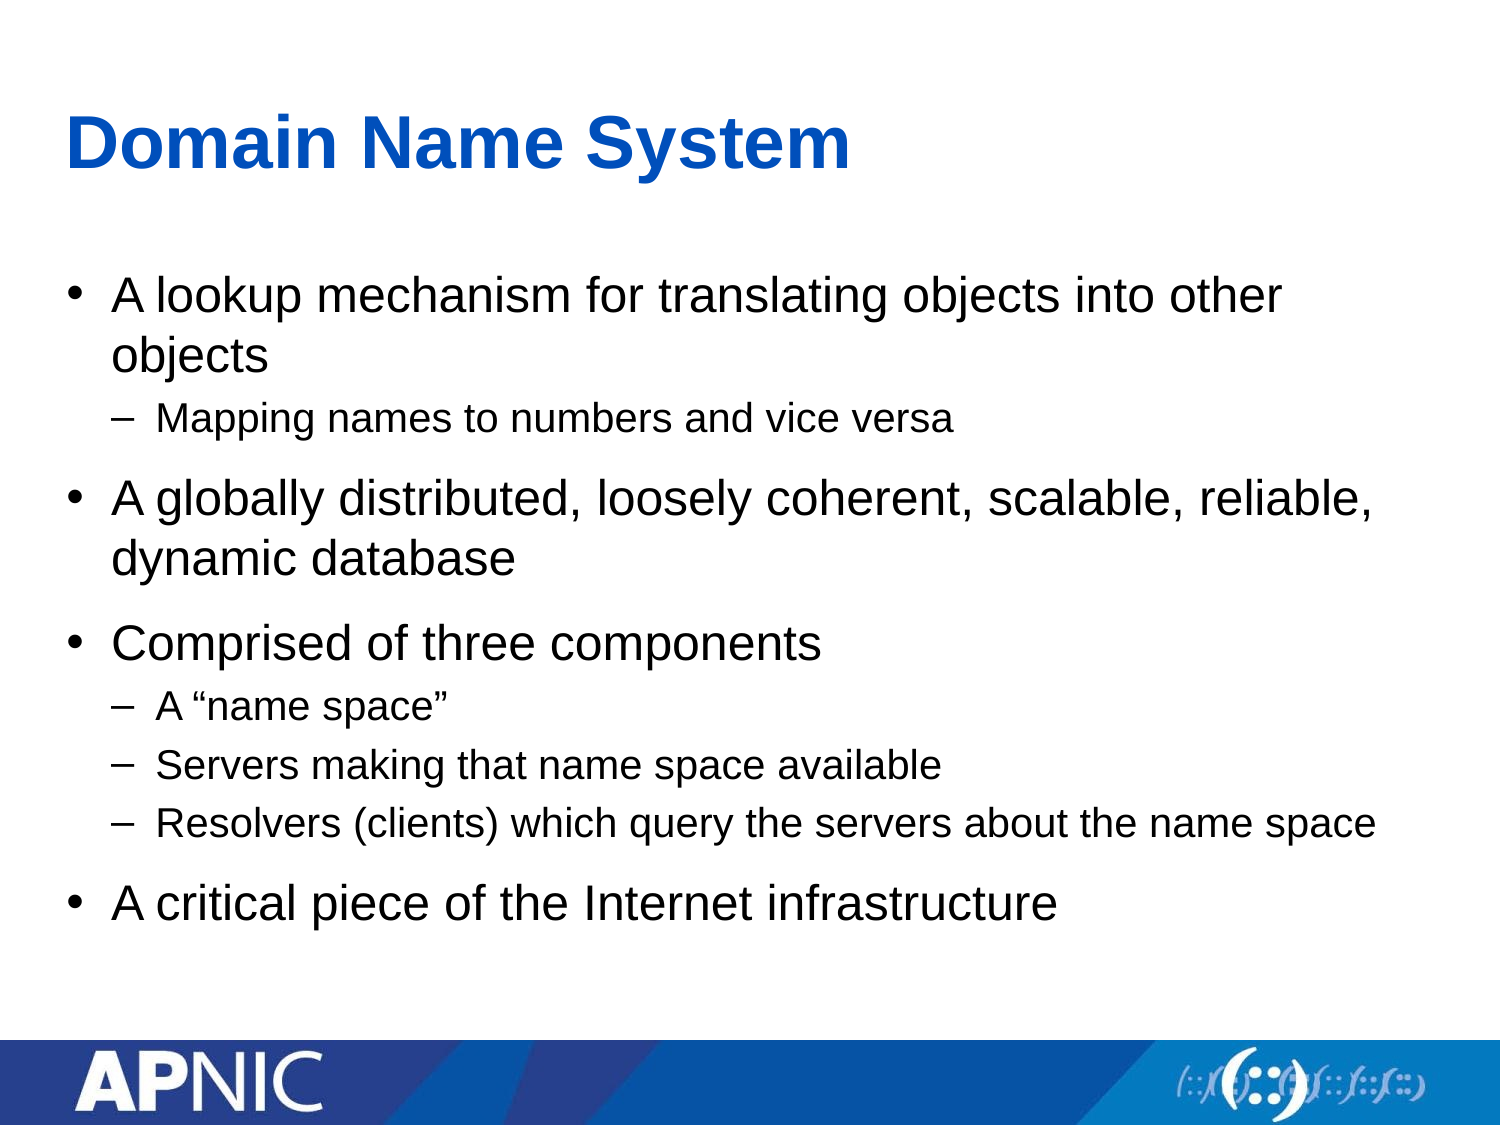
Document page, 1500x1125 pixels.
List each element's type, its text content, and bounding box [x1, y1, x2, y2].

list A lookup mechanism for translating objects into other objects Mapping names to numbers and vice versa A globally distributed, loosely coherent, scalable, reliable, dynamic database Comprised of three components A “name space” Servers making that name space available Resolvers (clients) which query the servers about the name space A critical piece of the Internet infrastructure [66, 262, 1437, 1012]
title Domain Name System [64, 45, 1436, 233]
picture [0, 1040, 1500, 1125]
